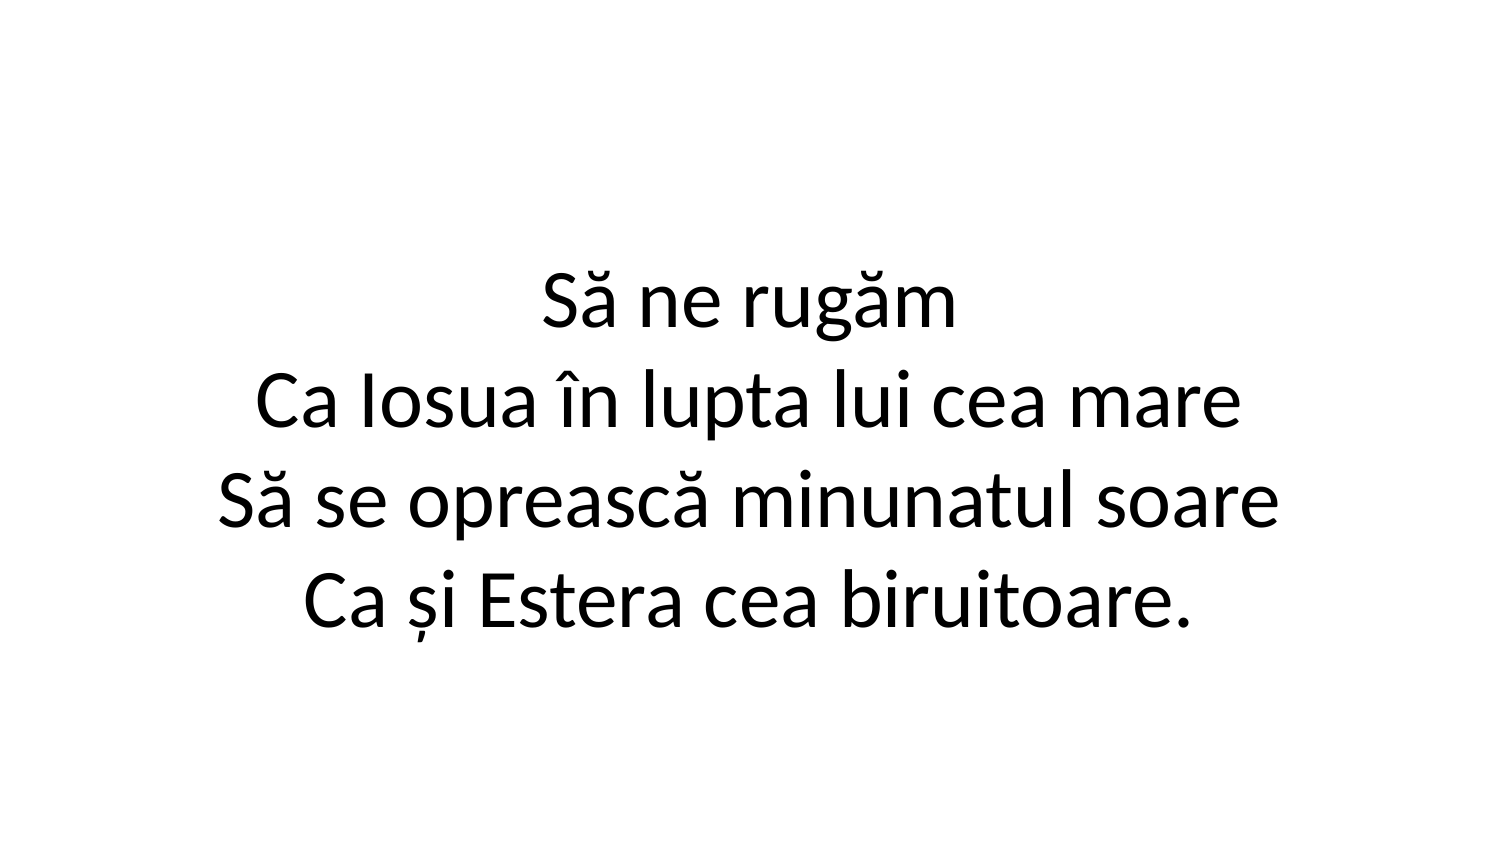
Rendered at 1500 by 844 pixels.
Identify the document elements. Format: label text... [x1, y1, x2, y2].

text_box Să ne rugăm Ca Iosua în lupta lui cea mare Să se oprească minunatul soare Ca și Estera cea biruitoare. [203, 192, 1297, 652]
